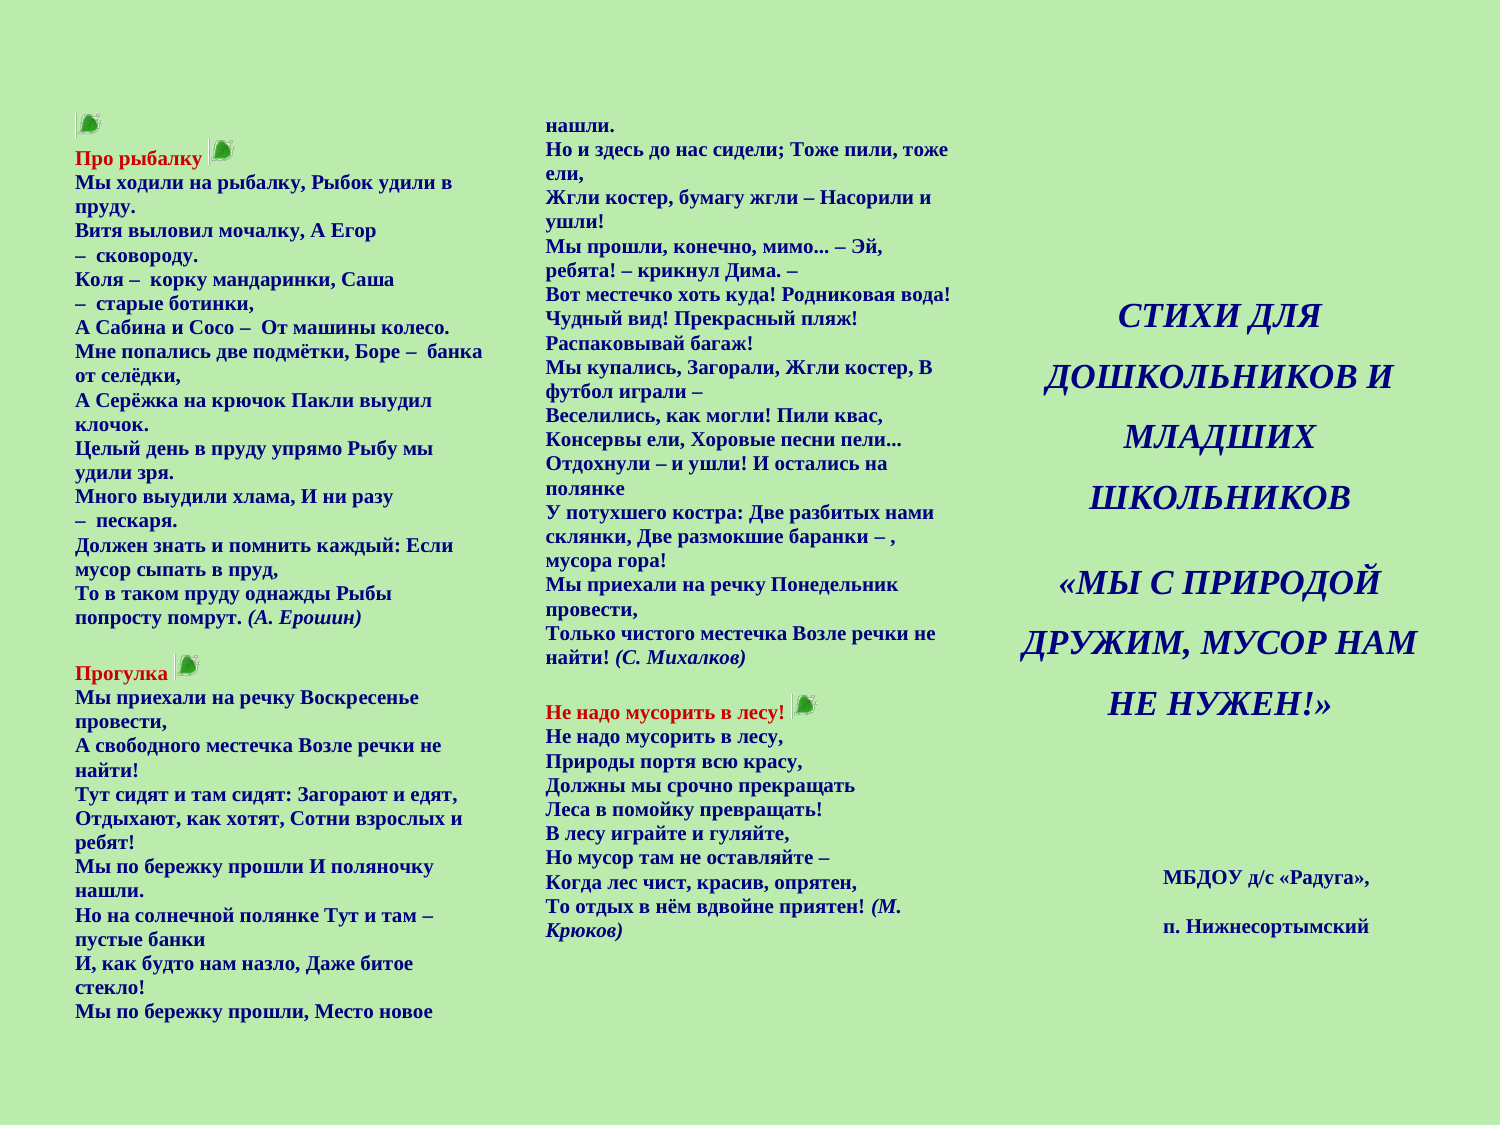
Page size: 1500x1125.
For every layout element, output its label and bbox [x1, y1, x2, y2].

list [74, 112, 1426, 1025]
